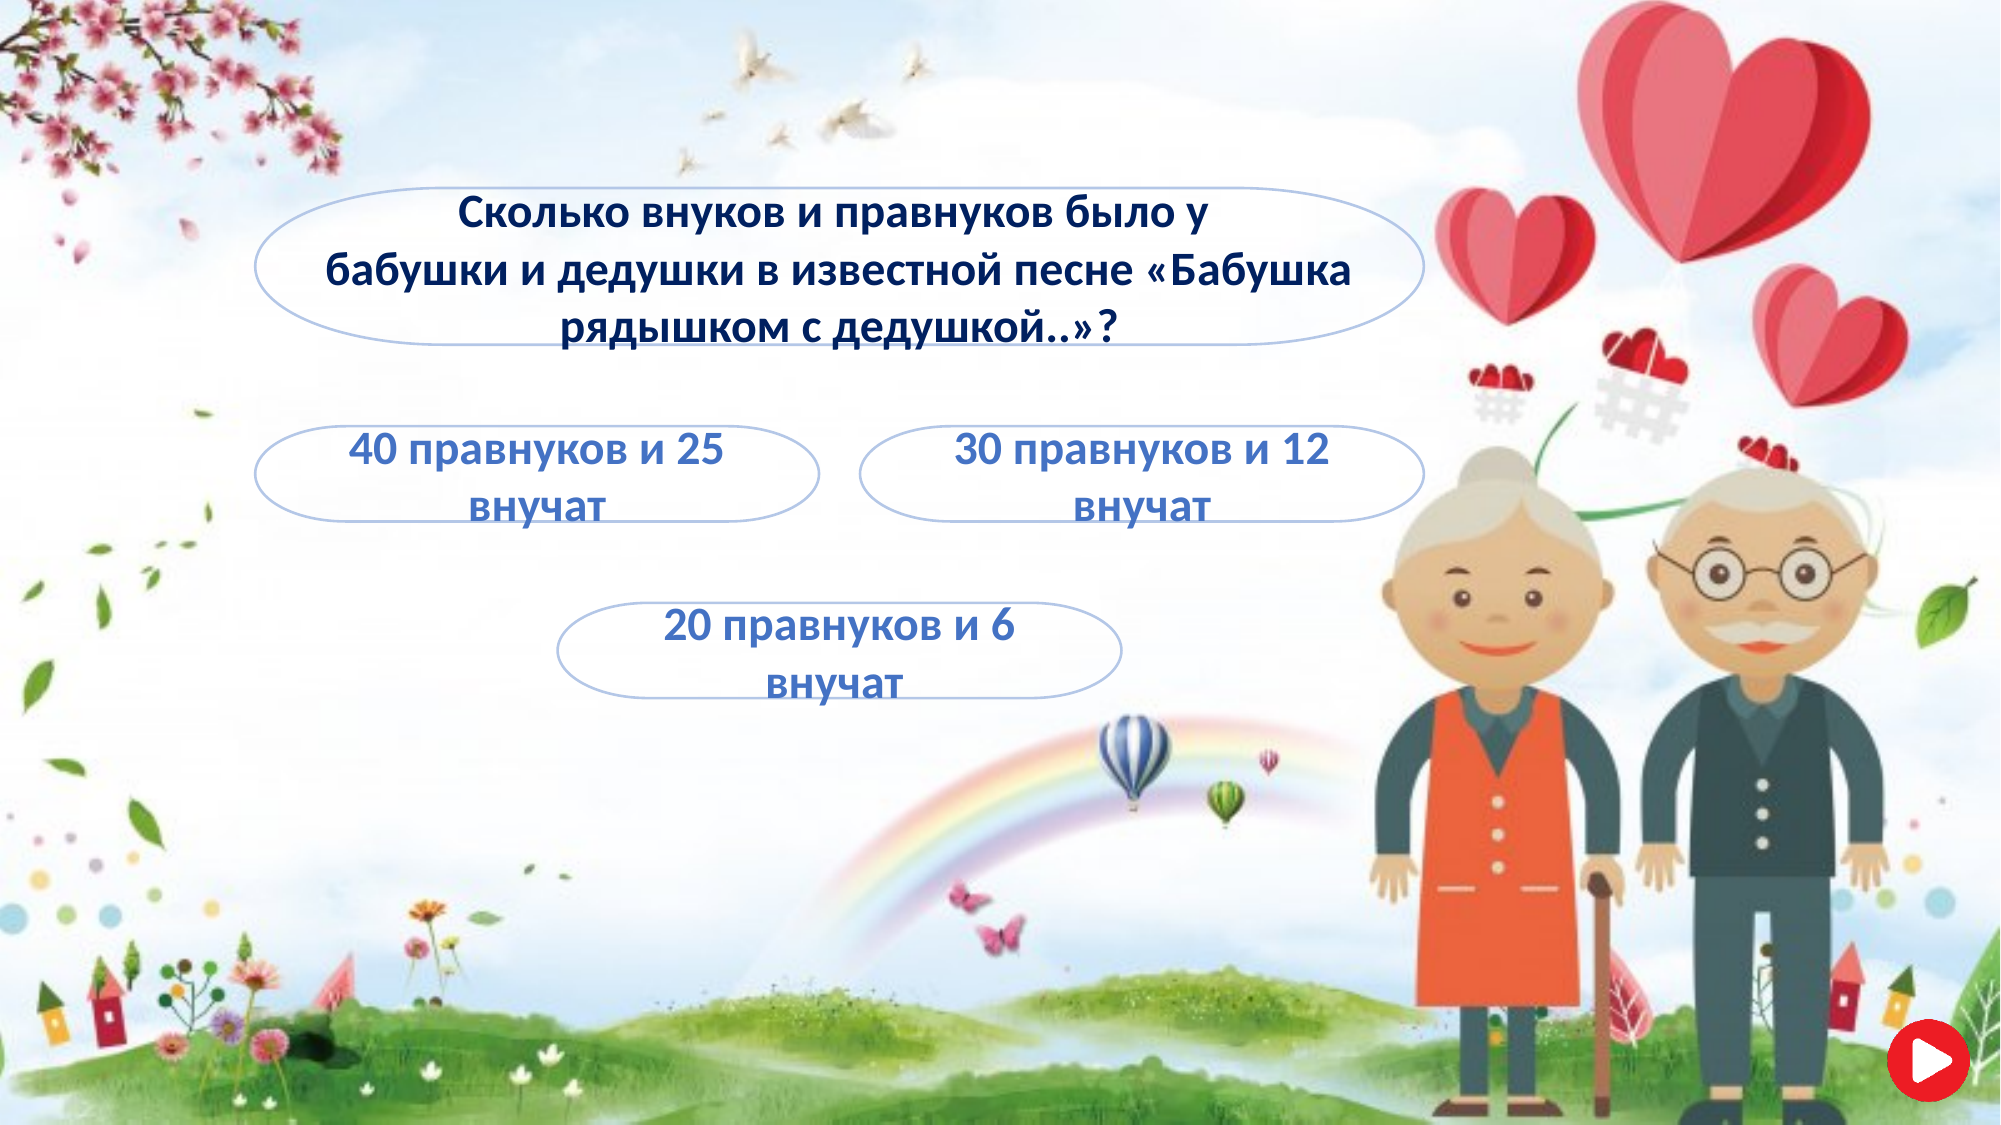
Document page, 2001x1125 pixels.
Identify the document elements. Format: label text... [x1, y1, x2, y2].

text_box 20 правнуков и 6 внучат [556, 601, 1123, 700]
picture [0, 0, 2001, 1125]
text_box 40 правнуков и 25 внучат [254, 425, 821, 523]
text_box 30 правнуков и 12 внучат [858, 425, 1425, 523]
text_box Сколько внуков и правнуков было у бабушки и дедушки в известной песне «Бабушка рядышком с дедушкой..»? [254, 186, 1425, 346]
